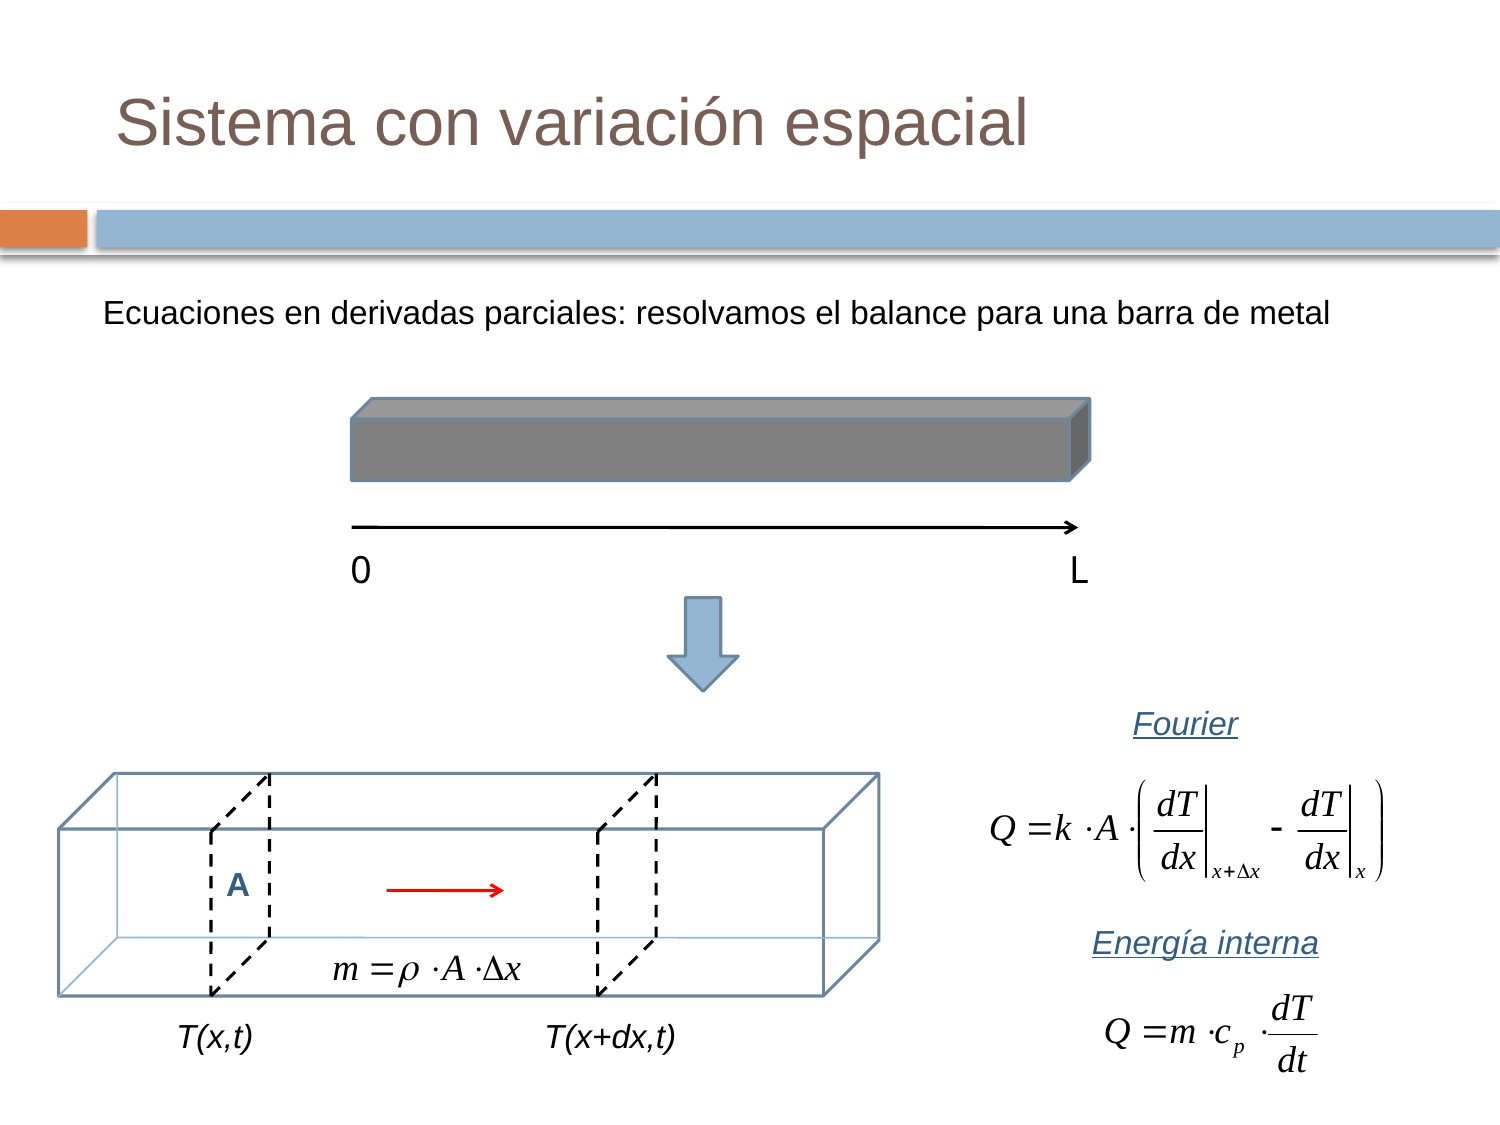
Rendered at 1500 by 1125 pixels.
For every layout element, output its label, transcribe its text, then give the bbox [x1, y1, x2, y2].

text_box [58, 937, 118, 997]
text_box T(x+dx,t) [529, 1007, 692, 1063]
text_box [666, 596, 740, 693]
text_box [532, 948, 591, 998]
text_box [210, 937, 270, 997]
text_box T(x,t) [161, 1007, 269, 1063]
text_box Fourier [1117, 694, 1253, 750]
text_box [326, 946, 528, 997]
title Sistema con variación espacial [100, 37, 1438, 200]
text_box Energía interna [1077, 913, 1335, 969]
text_box A [211, 866, 265, 911]
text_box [210, 773, 270, 833]
text_box [57, 771, 881, 941]
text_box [597, 937, 657, 997]
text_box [1098, 984, 1325, 1082]
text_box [984, 771, 1394, 891]
text_box [123, 948, 204, 998]
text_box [597, 773, 657, 833]
text_box Ecuaciones en derivadas parciales: resolvamos el balance para una barra de metal [88, 284, 1348, 339]
text_box L [1054, 538, 1104, 599]
text_box [274, 948, 321, 998]
text_box 0 [335, 538, 387, 599]
text_box [349, 396, 1092, 483]
text_box [662, 948, 874, 998]
